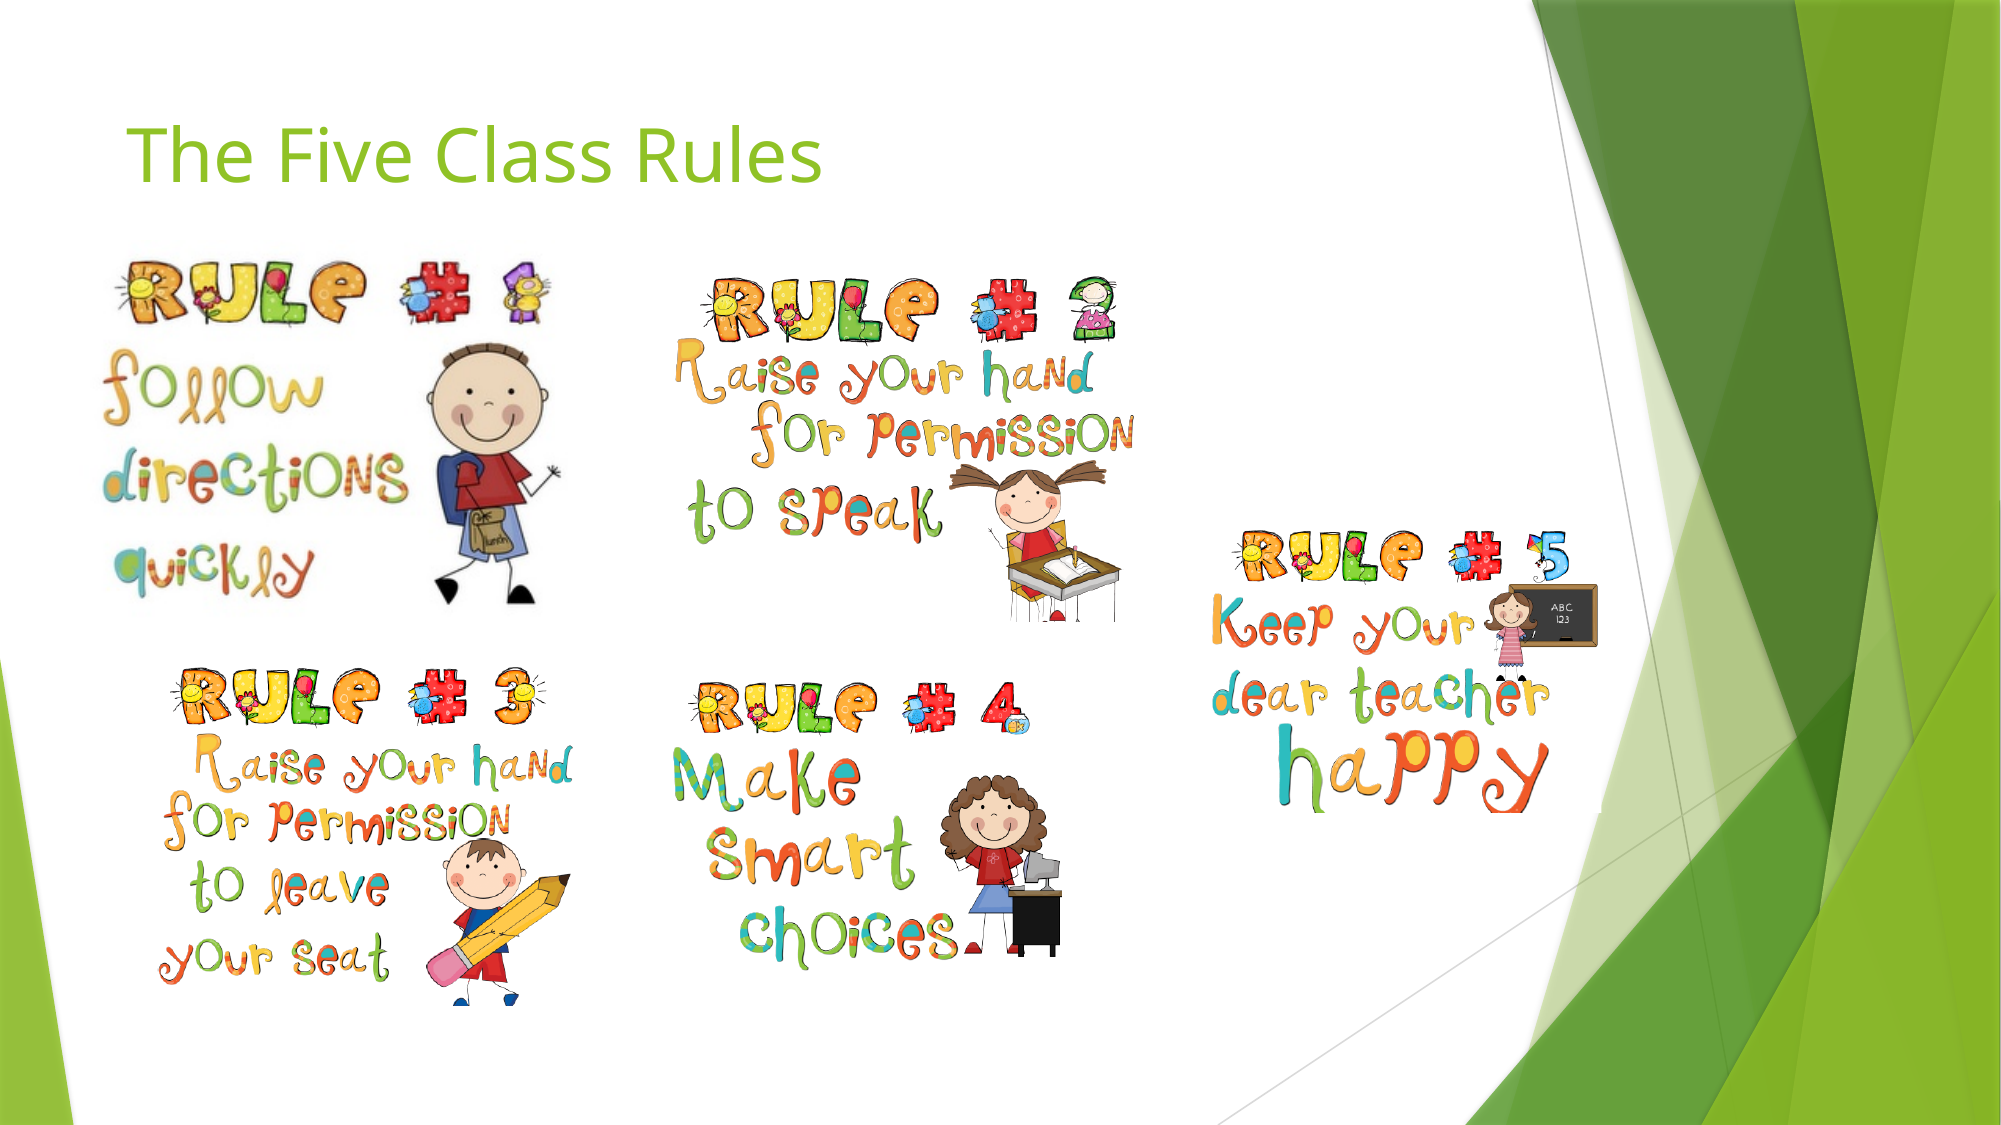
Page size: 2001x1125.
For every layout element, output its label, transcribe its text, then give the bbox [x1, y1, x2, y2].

picture [129, 660, 581, 1011]
picture [79, 240, 581, 628]
picture [1202, 509, 1602, 814]
title The Five Class Rules [111, 99, 1522, 317]
picture [654, 660, 1065, 978]
picture [654, 240, 1156, 628]
